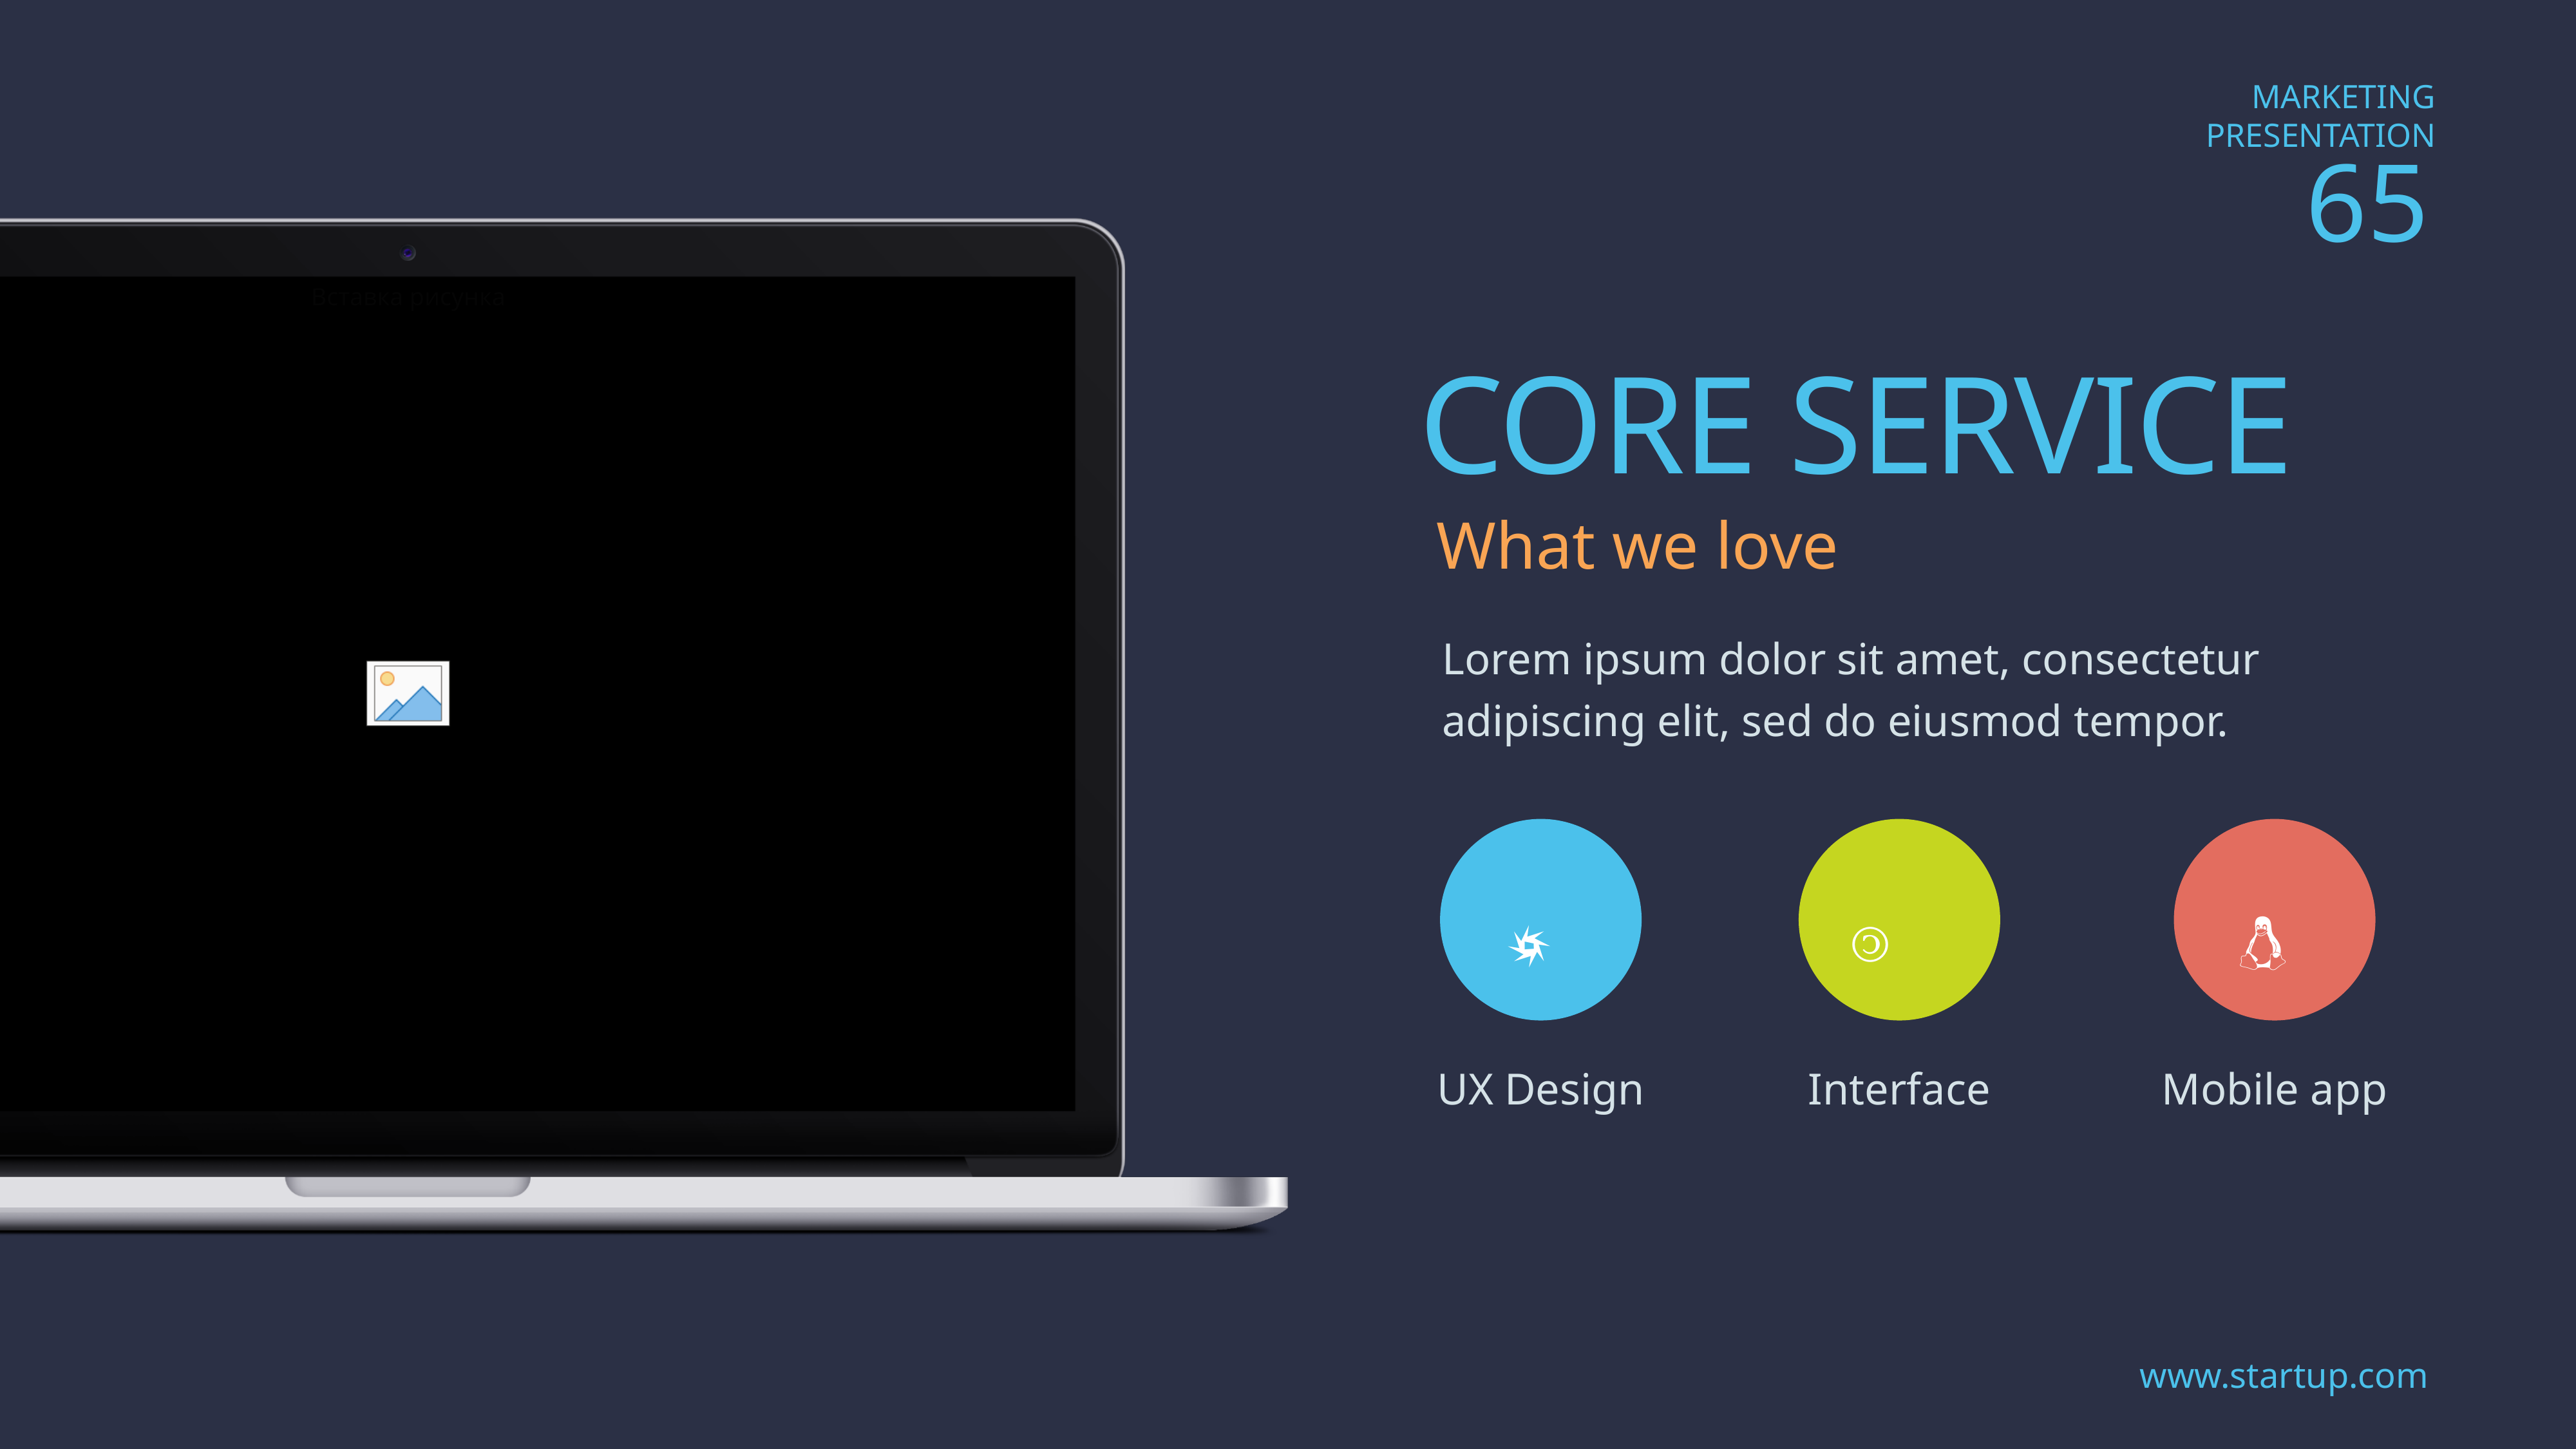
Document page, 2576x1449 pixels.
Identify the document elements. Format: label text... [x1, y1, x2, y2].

text_box Lorem ipsum dolor sit amet, consectetur adipiscing elit, sed do eiusmod tempor. [1442, 621, 2357, 745]
text_box UX Design [1412, 1052, 1671, 1113]
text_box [2174, 819, 2376, 1021]
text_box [1798, 819, 2000, 1021]
text_box Mobile app [2145, 1052, 2404, 1113]
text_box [1440, 819, 1642, 1021]
text_box What we love [1436, 504, 1857, 582]
text_box CORE SERVICE [1419, 339, 2293, 501]
picture [0, 196, 1306, 1253]
text_box Interface [1770, 1052, 2029, 1114]
